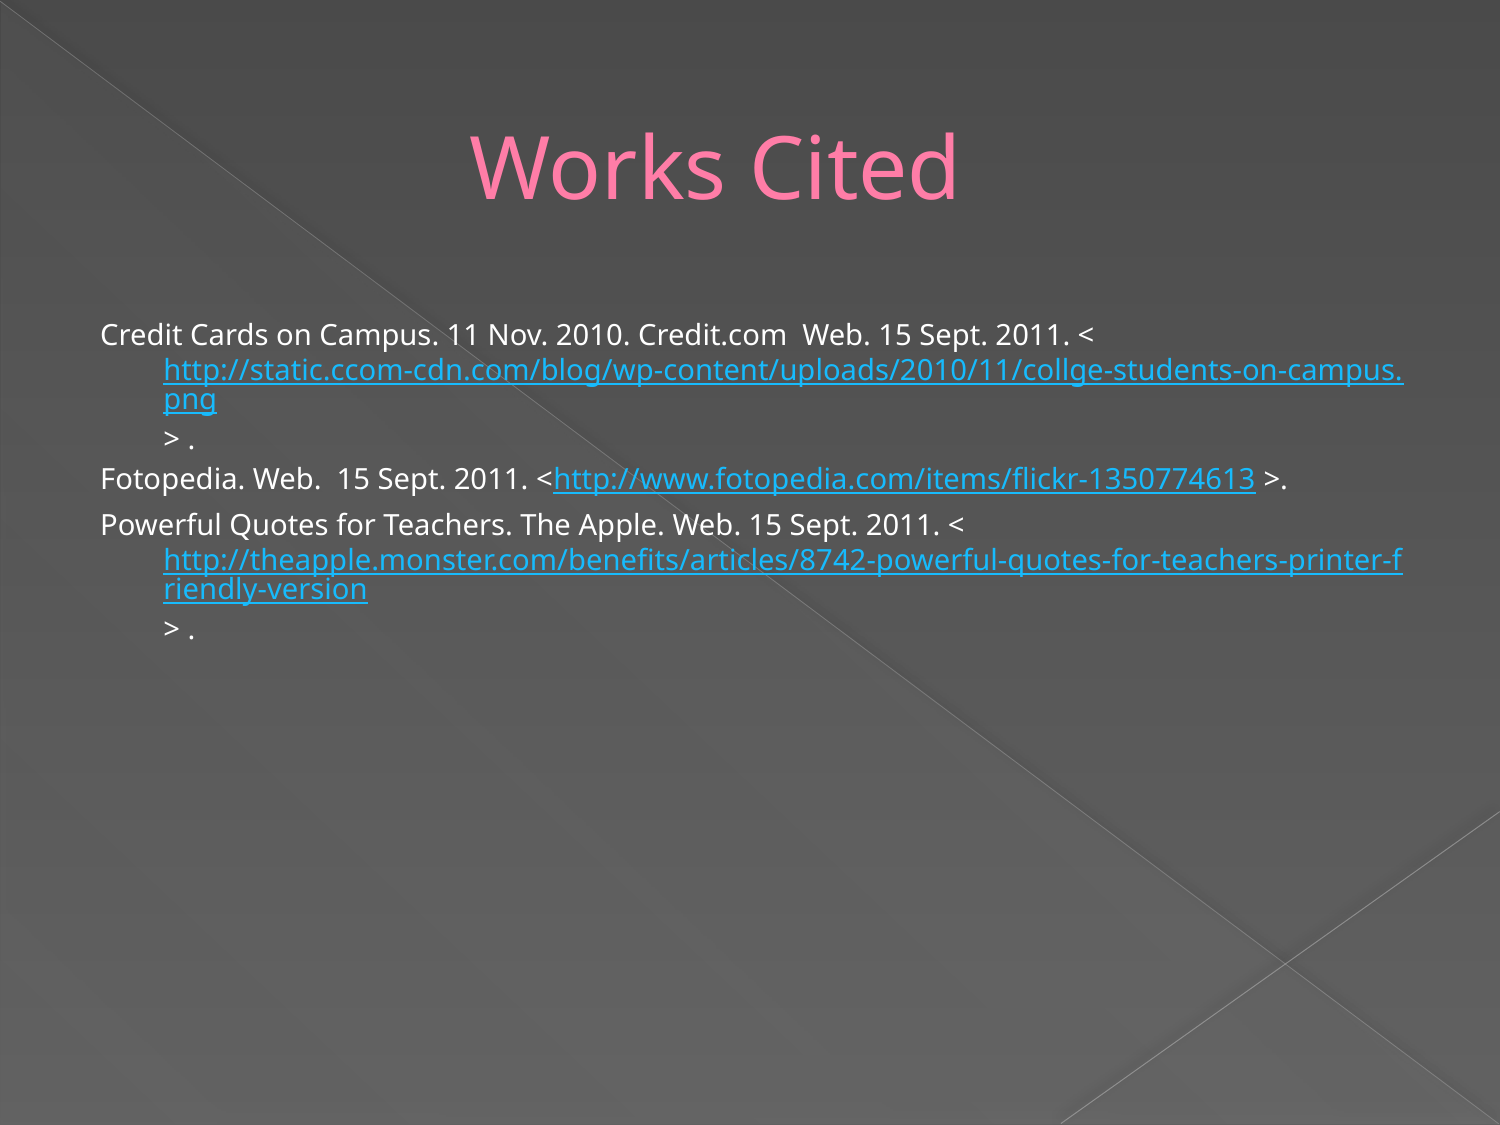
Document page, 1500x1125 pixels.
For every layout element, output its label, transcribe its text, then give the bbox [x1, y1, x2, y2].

title Works Cited [375, 50, 1238, 280]
list Credit Cards on Campus. 11 Nov. 2010. Credit.com Web. 15 Sept. 2011. <http://static.ccom-cdn.com/blog/wp-content/uploads/2010/11/collge-students-on-campus.png> . Fotopedia. Web. 15 Sept. 2011. <http://www.fotopedia.com/items/flickr-1350774613 >. Powerful Quotes for Teachers. The Apple. Web. 15 Sept. 2011. <http://theapple.monster.com/benefits/articles/8742-powerful-quotes-for-teachers-printer-friendly-version> . [75, 308, 1425, 1059]
